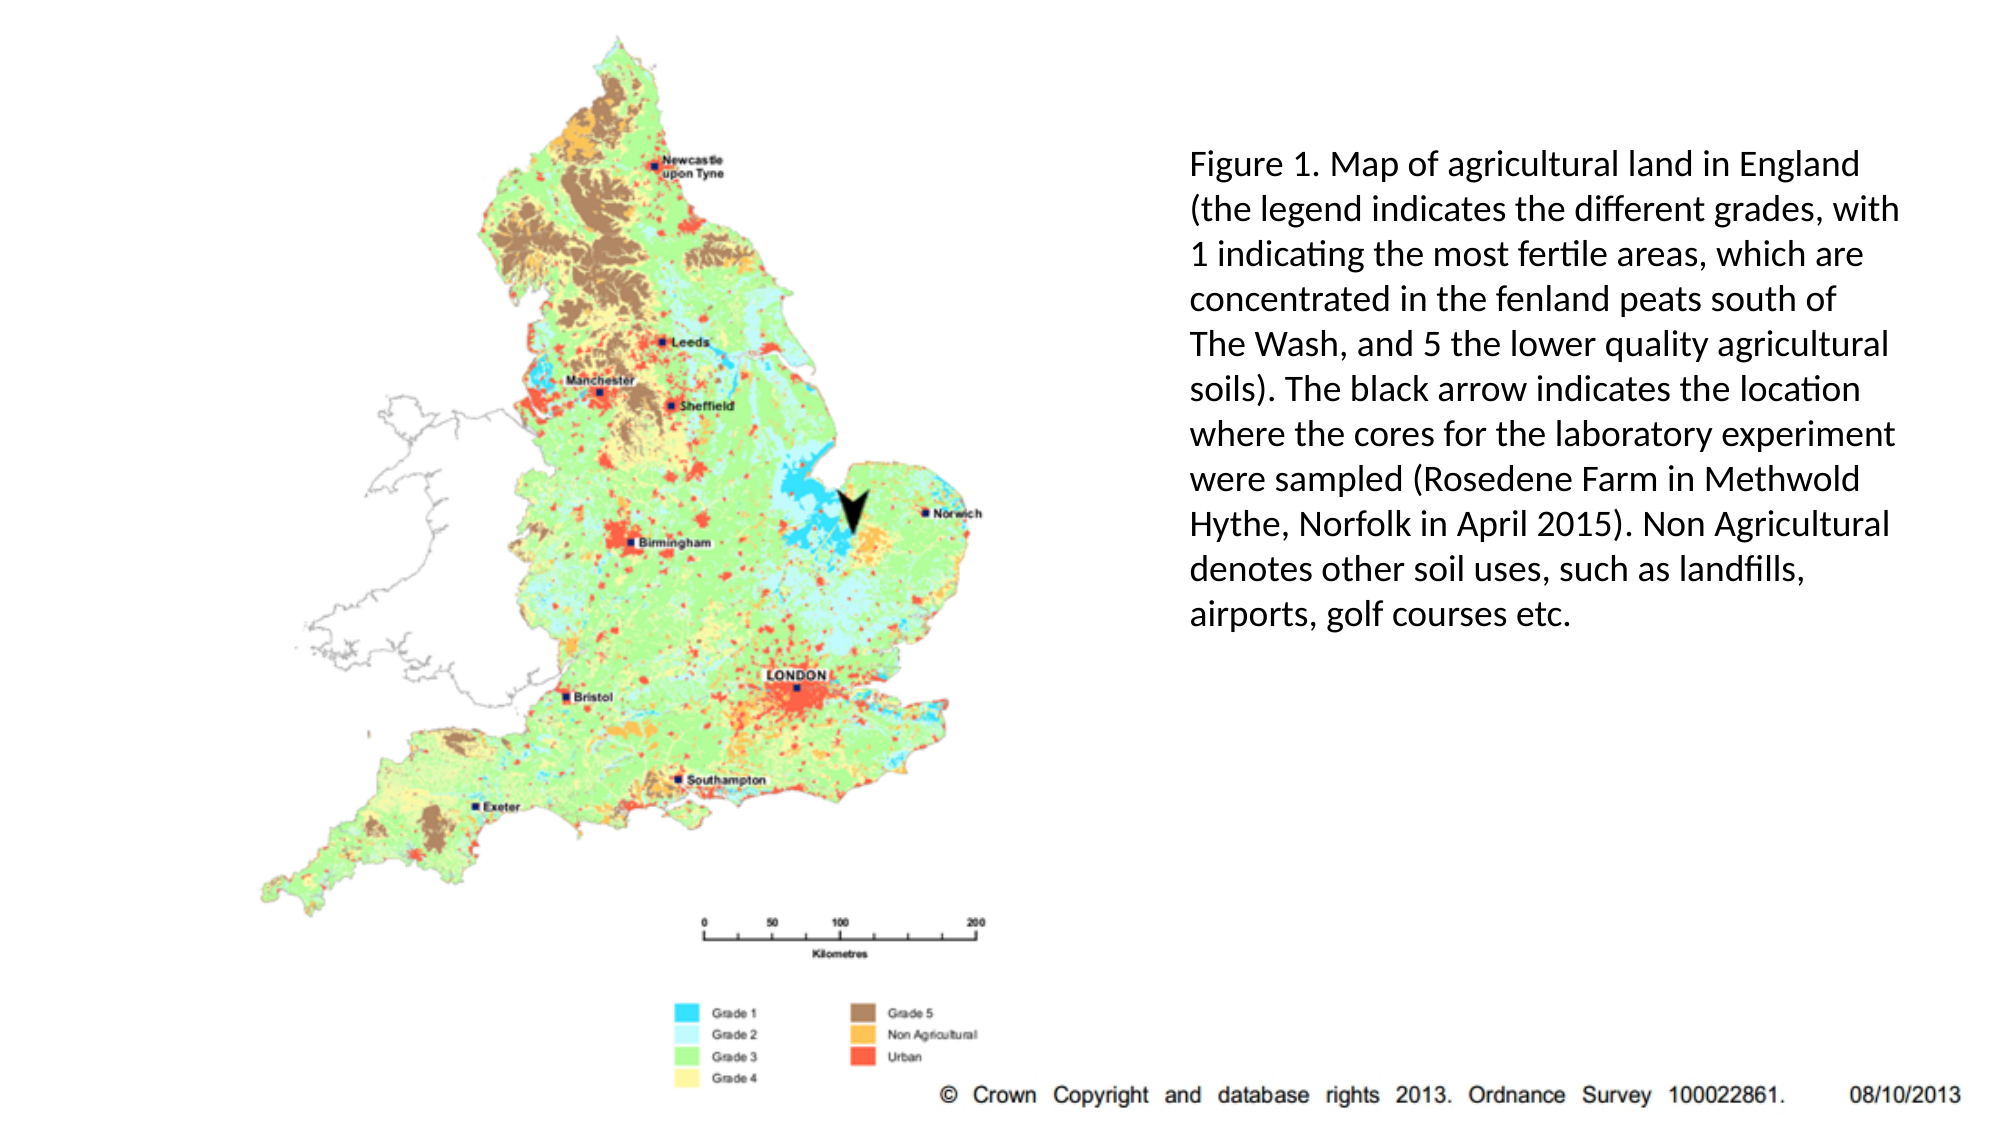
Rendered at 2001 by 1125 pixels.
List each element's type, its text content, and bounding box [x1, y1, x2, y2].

picture [128, 2, 1973, 1125]
text_box Figure 1. Map of agricultural land in England (the legend indicates the different grades, with 1 indicating the most fertile areas, which are concentrated in the fenland peats south of The Wash, and 5 the lower quality agricultural soils). The black arrow indicates the location where the cores for the laboratory experiment were sampled (Rosedene Farm in Methwold Hythe, Norfolk in April 2015). Non Agricultural denotes other soil uses, such as landfills, airports, golf courses etc. [1174, 131, 1916, 641]
